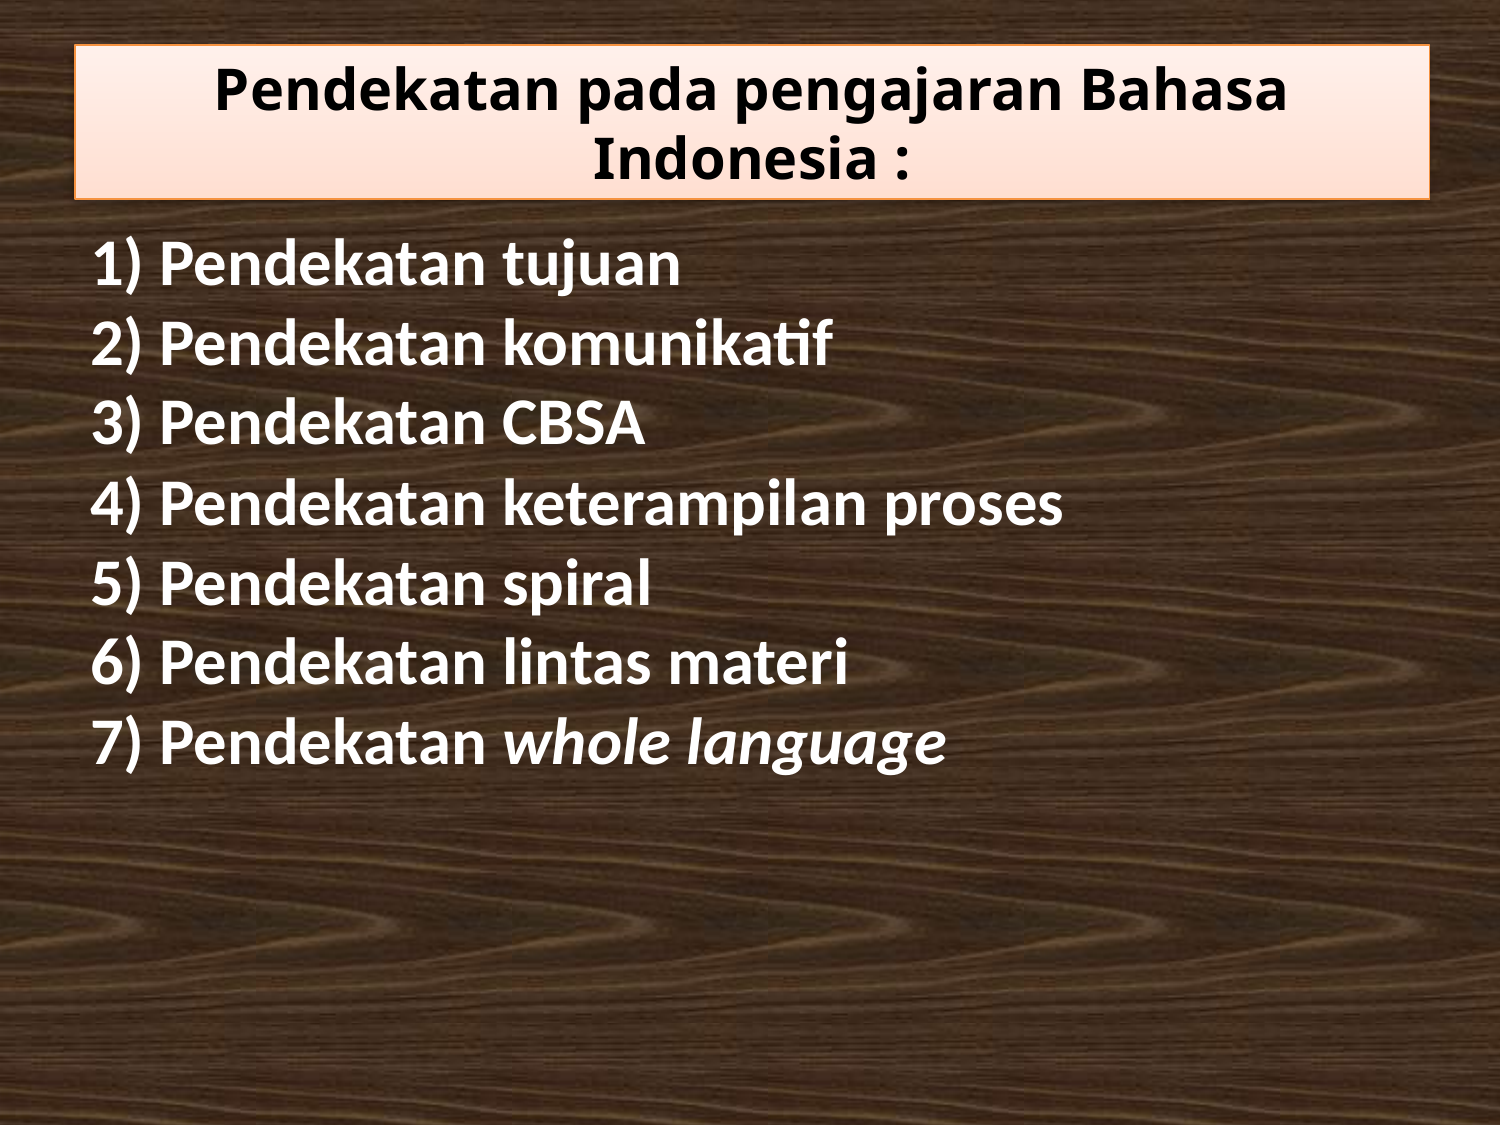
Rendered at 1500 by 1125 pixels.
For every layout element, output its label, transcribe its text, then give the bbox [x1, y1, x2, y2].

list 1) Pendekatan tujuan 2) Pendekatan komunikatif 3) Pendekatan CBSA 4) Pendekatan keterampilan proses 5) Pendekatan spiral 6) Pendekatan lintas materi 7) Pendekatan whole language [75, 210, 1425, 1067]
title Pendekatan pada pengajaran Bahasa Indonesia : [74, 44, 1430, 200]
picture [0, 0, 1500, 1125]
